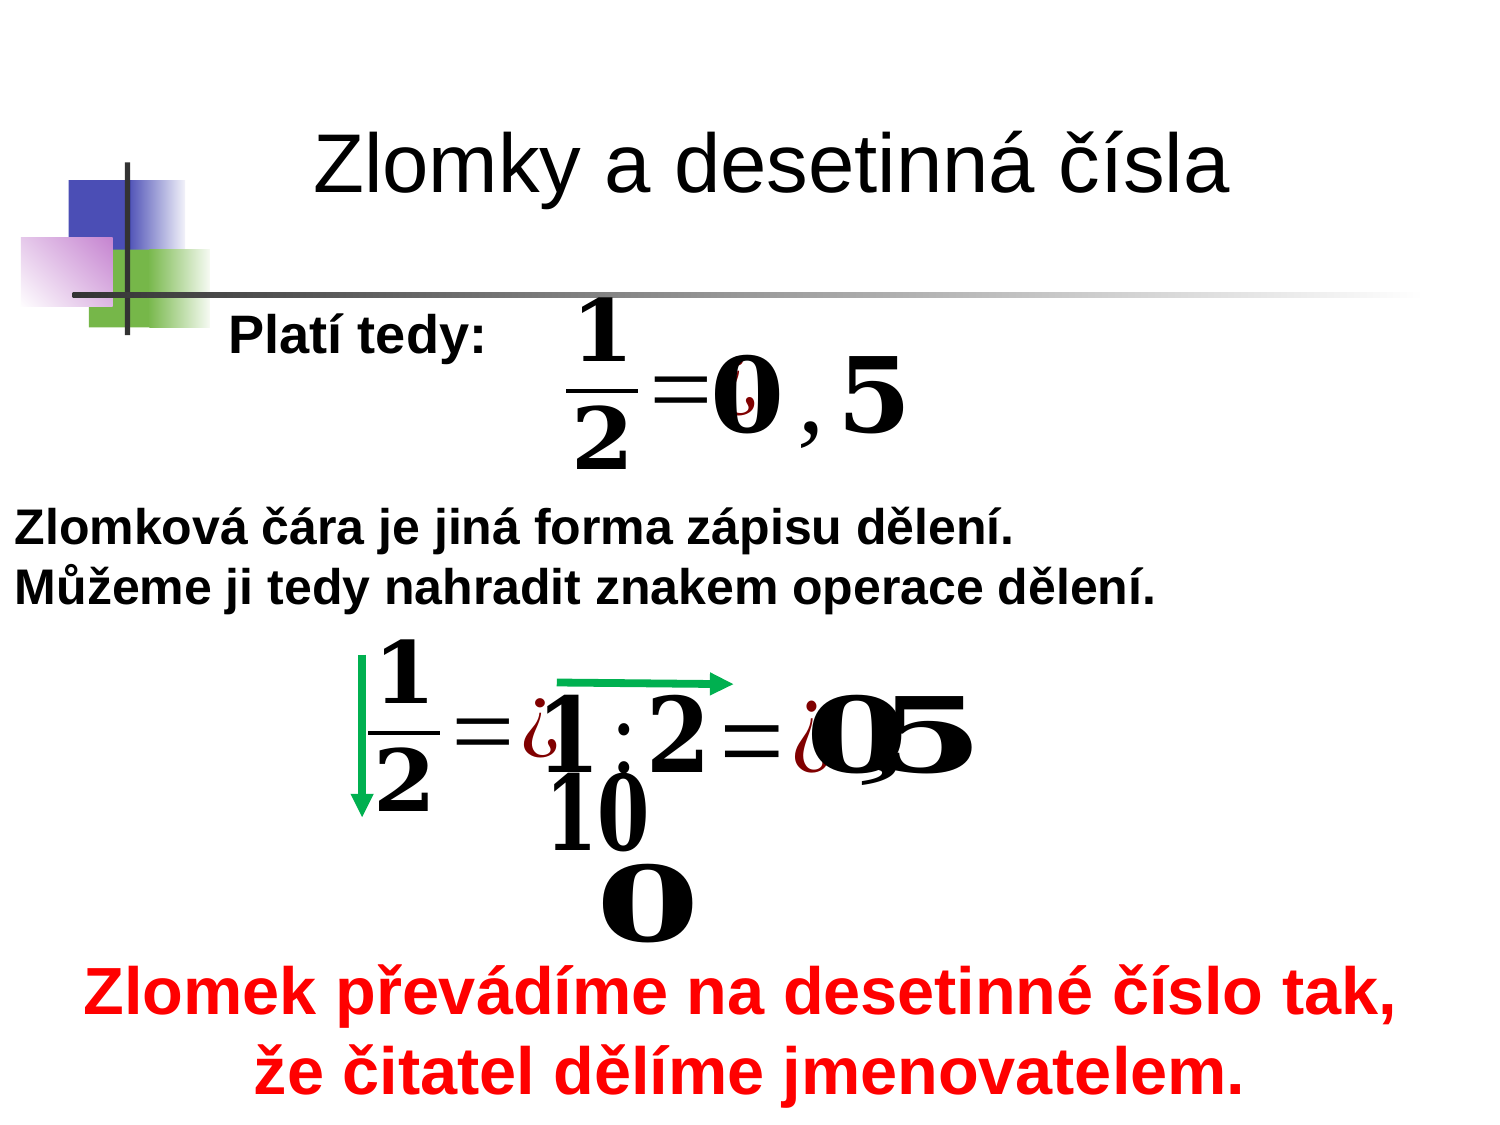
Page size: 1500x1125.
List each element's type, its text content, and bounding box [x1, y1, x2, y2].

text_box Zlomek převádíme na desetinné číslo tak, že čitatel dělíme jmenovatelem. [10, 940, 1490, 1116]
text_box Zlomková čára je jiná forma zápisu dělení. Můžeme ji tedy nahradit znakem operace dělení. [0, 486, 1500, 622]
text_box Platí tedy: [153, 285, 563, 380]
text_box Zlomky a desetinná čísla [218, 101, 1326, 217]
